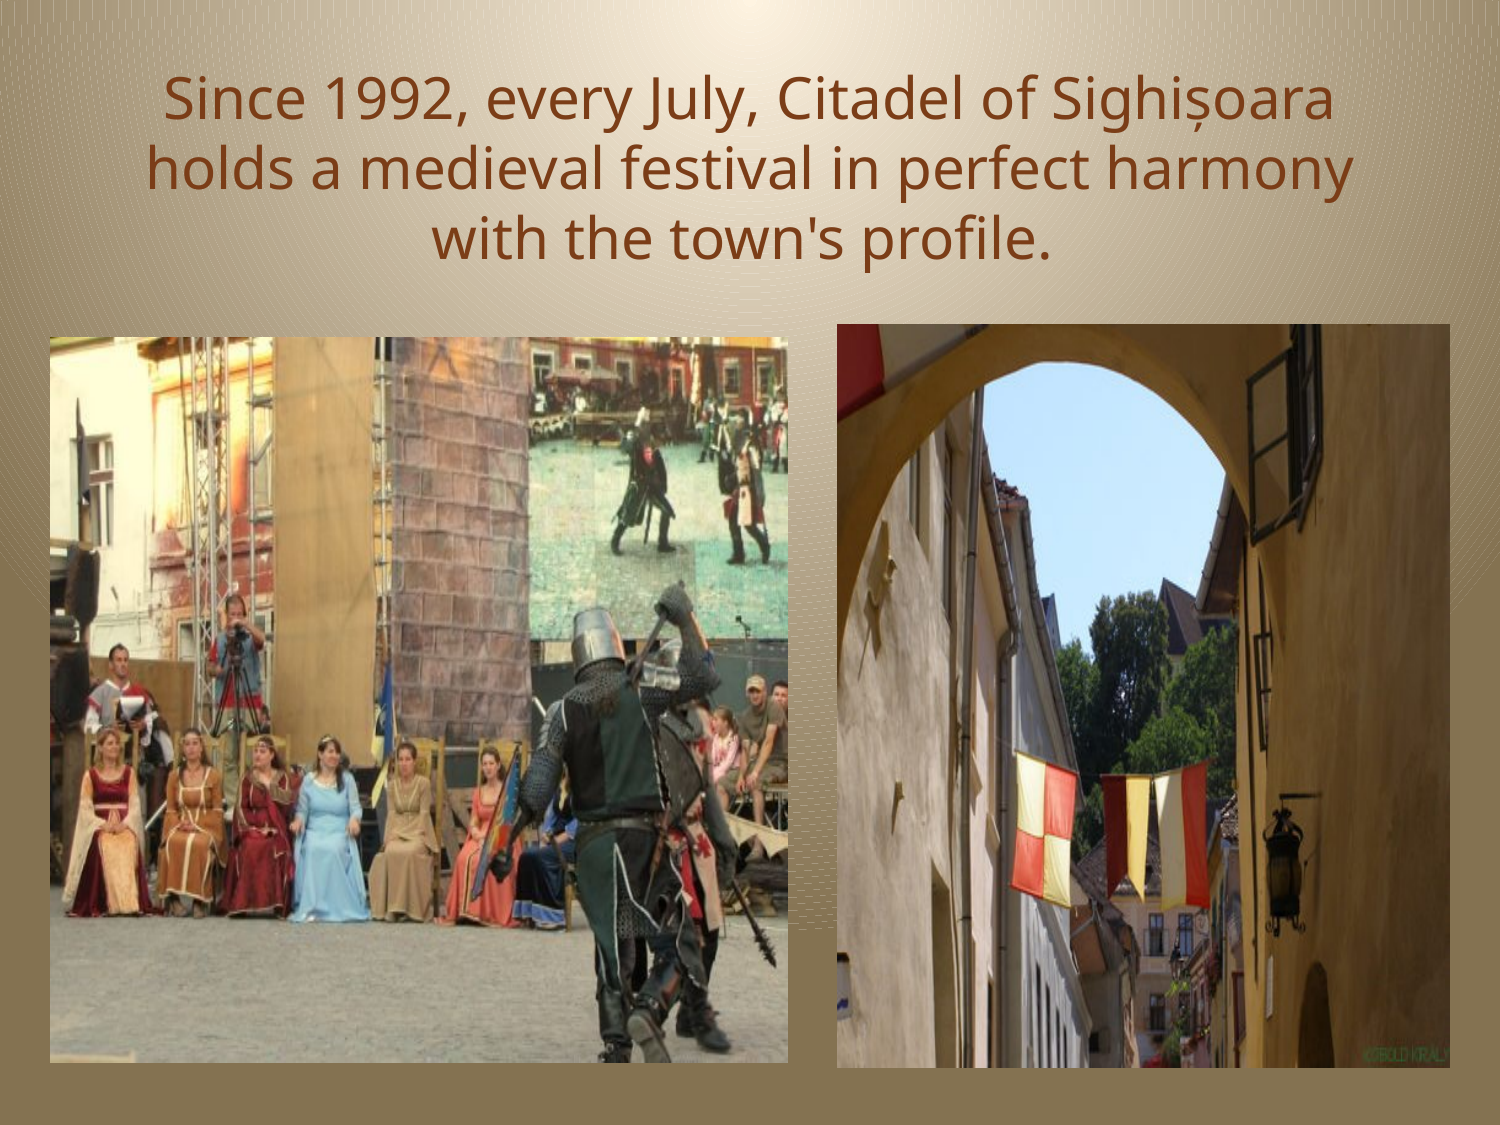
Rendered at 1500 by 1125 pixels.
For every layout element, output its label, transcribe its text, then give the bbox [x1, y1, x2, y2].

picture [49, 337, 788, 1063]
title Since 1992, every July, Citadel of Sighişoara holds a medieval festival in perfect harmony with the town's profile. [75, 45, 1425, 288]
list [837, 324, 1451, 1068]
